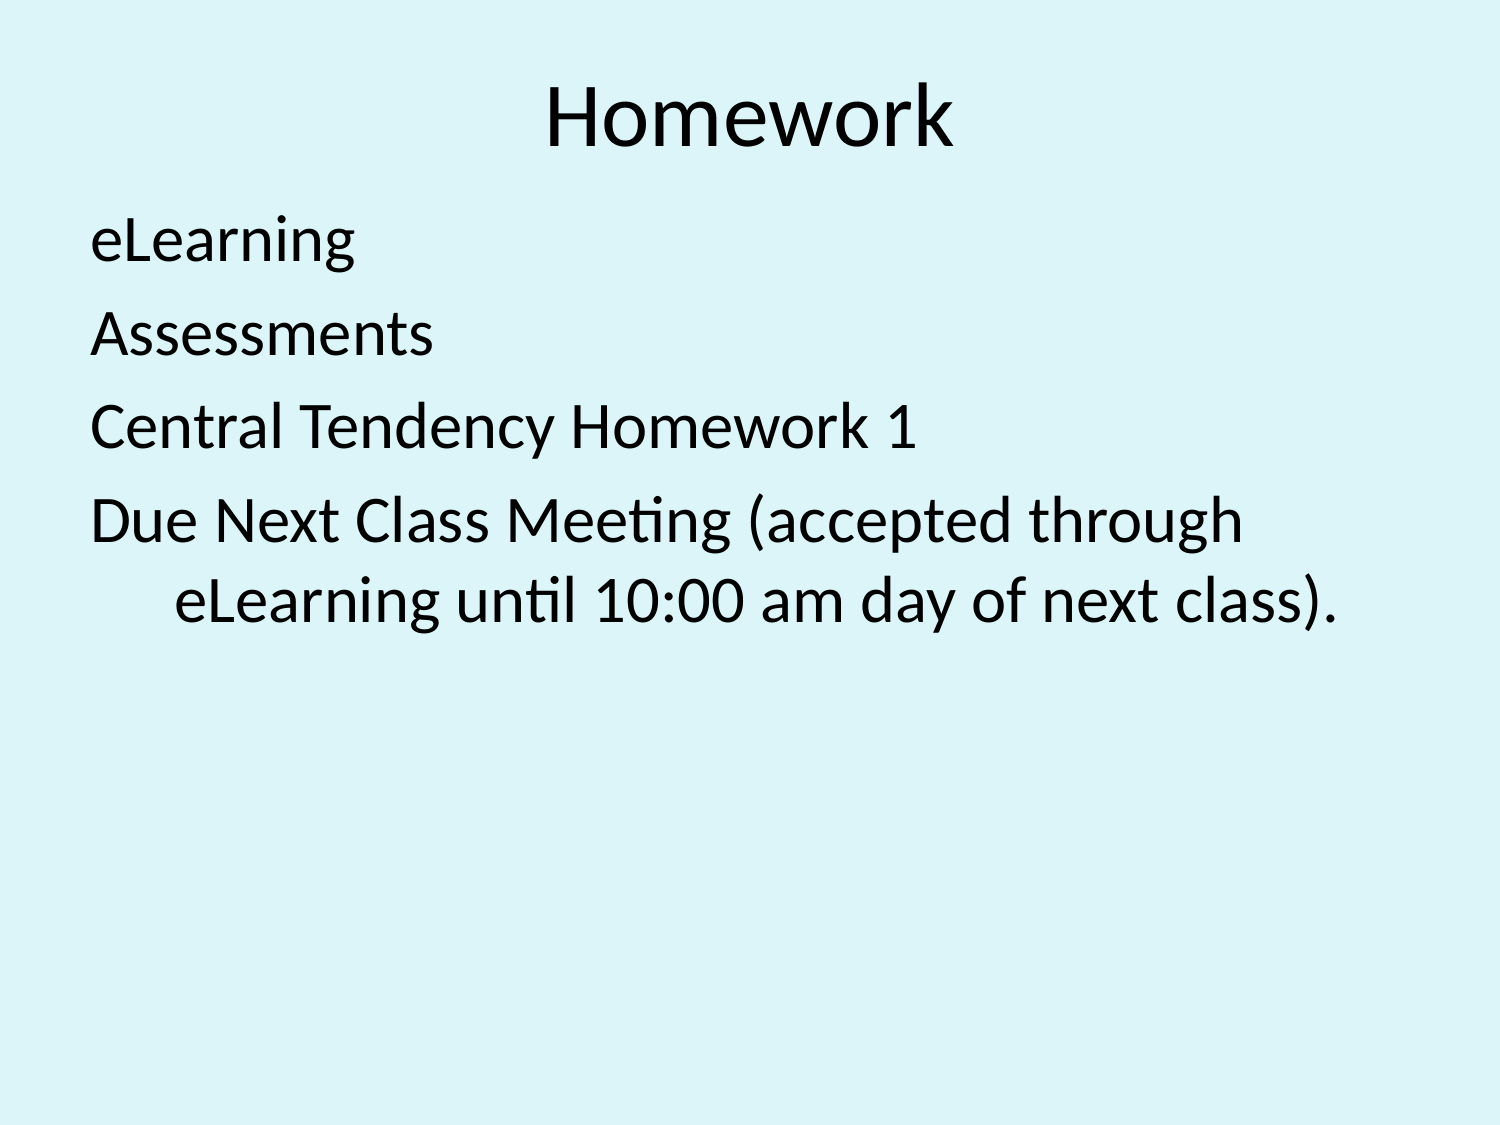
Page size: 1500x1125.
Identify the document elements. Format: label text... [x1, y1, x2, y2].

list eLearning Assessments Central Tendency Homework 1 Due Next Class Meeting (accepted through eLearning until 10:00 am day of next class). [75, 187, 1425, 1005]
title Homework [75, 45, 1425, 175]
